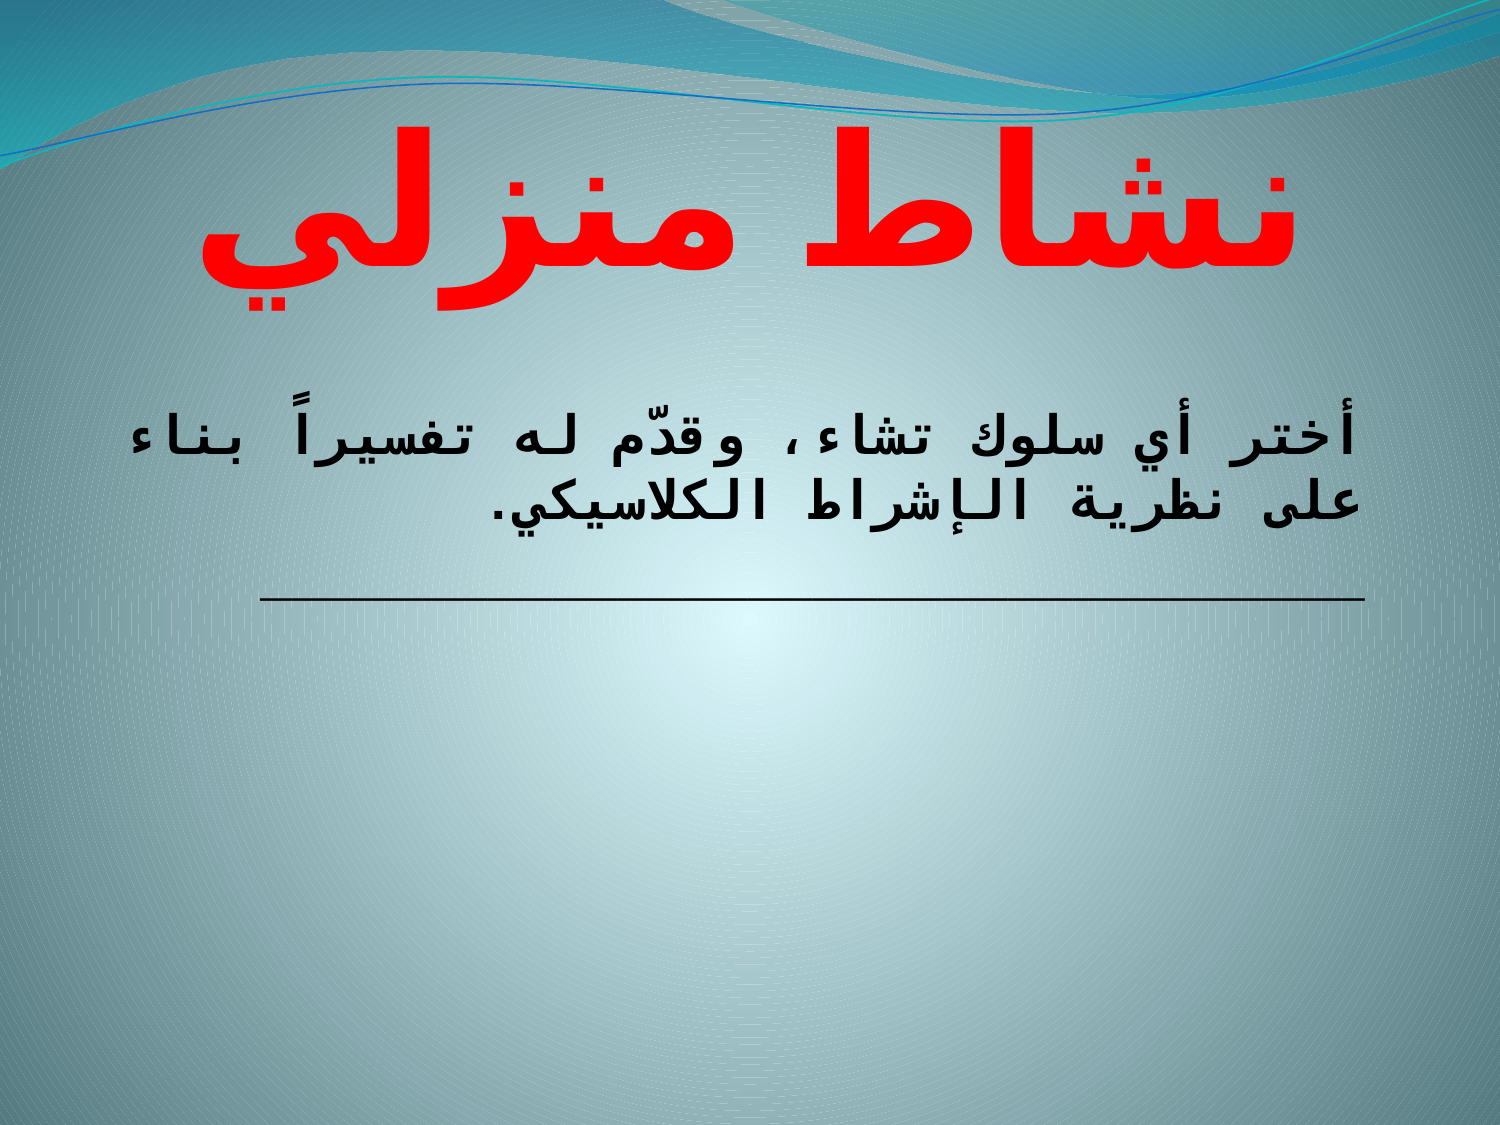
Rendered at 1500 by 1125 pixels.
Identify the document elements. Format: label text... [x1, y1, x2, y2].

title نشاط منزلي [75, 115, 1425, 303]
list أختر أي سلوك تشاء، وقدّم له تفسيراً بناء على نظرية الإشراط الكلاسيكي. __________________________________ [75, 317, 1425, 1038]
